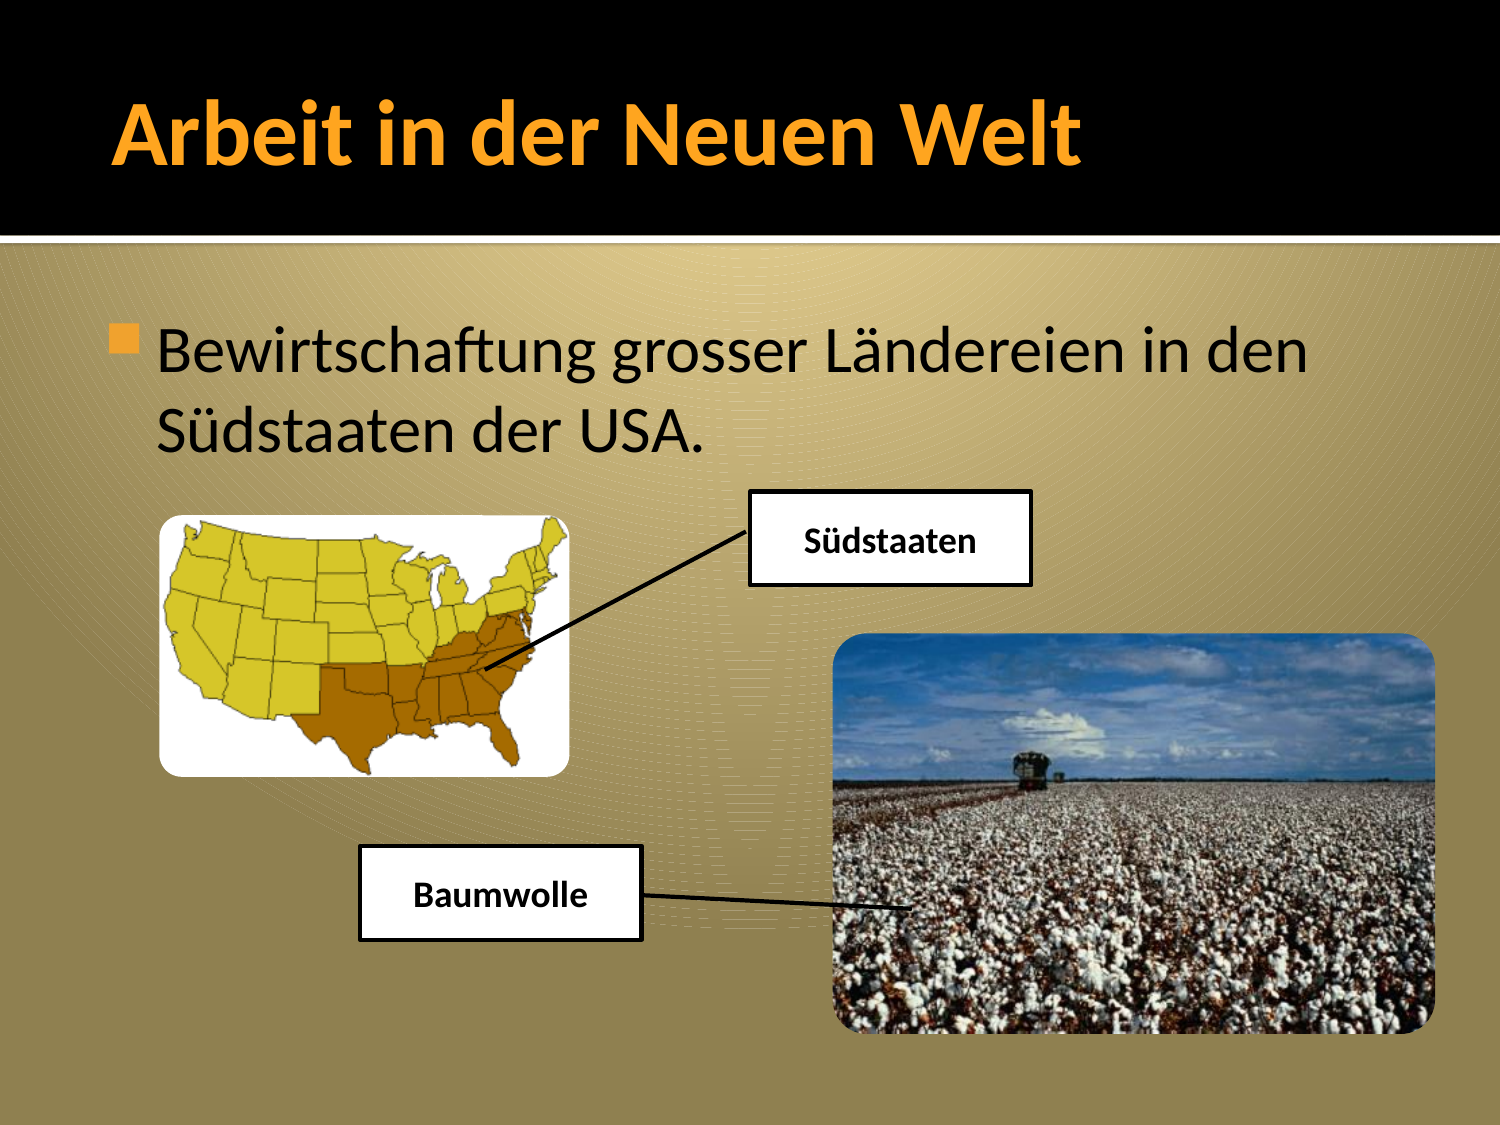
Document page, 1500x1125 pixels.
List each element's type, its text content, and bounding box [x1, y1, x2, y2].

list Bewirtschaftung grosser Ländereien in den Südstaaten der USA. [75, 291, 1425, 1050]
title Arbeit in der Neuen Welt [75, 25, 1425, 231]
picture [159, 515, 570, 777]
text_box Baumwolle [356, 842, 826, 944]
text_box Südstaaten [575, 488, 1035, 627]
picture [832, 633, 1436, 1035]
